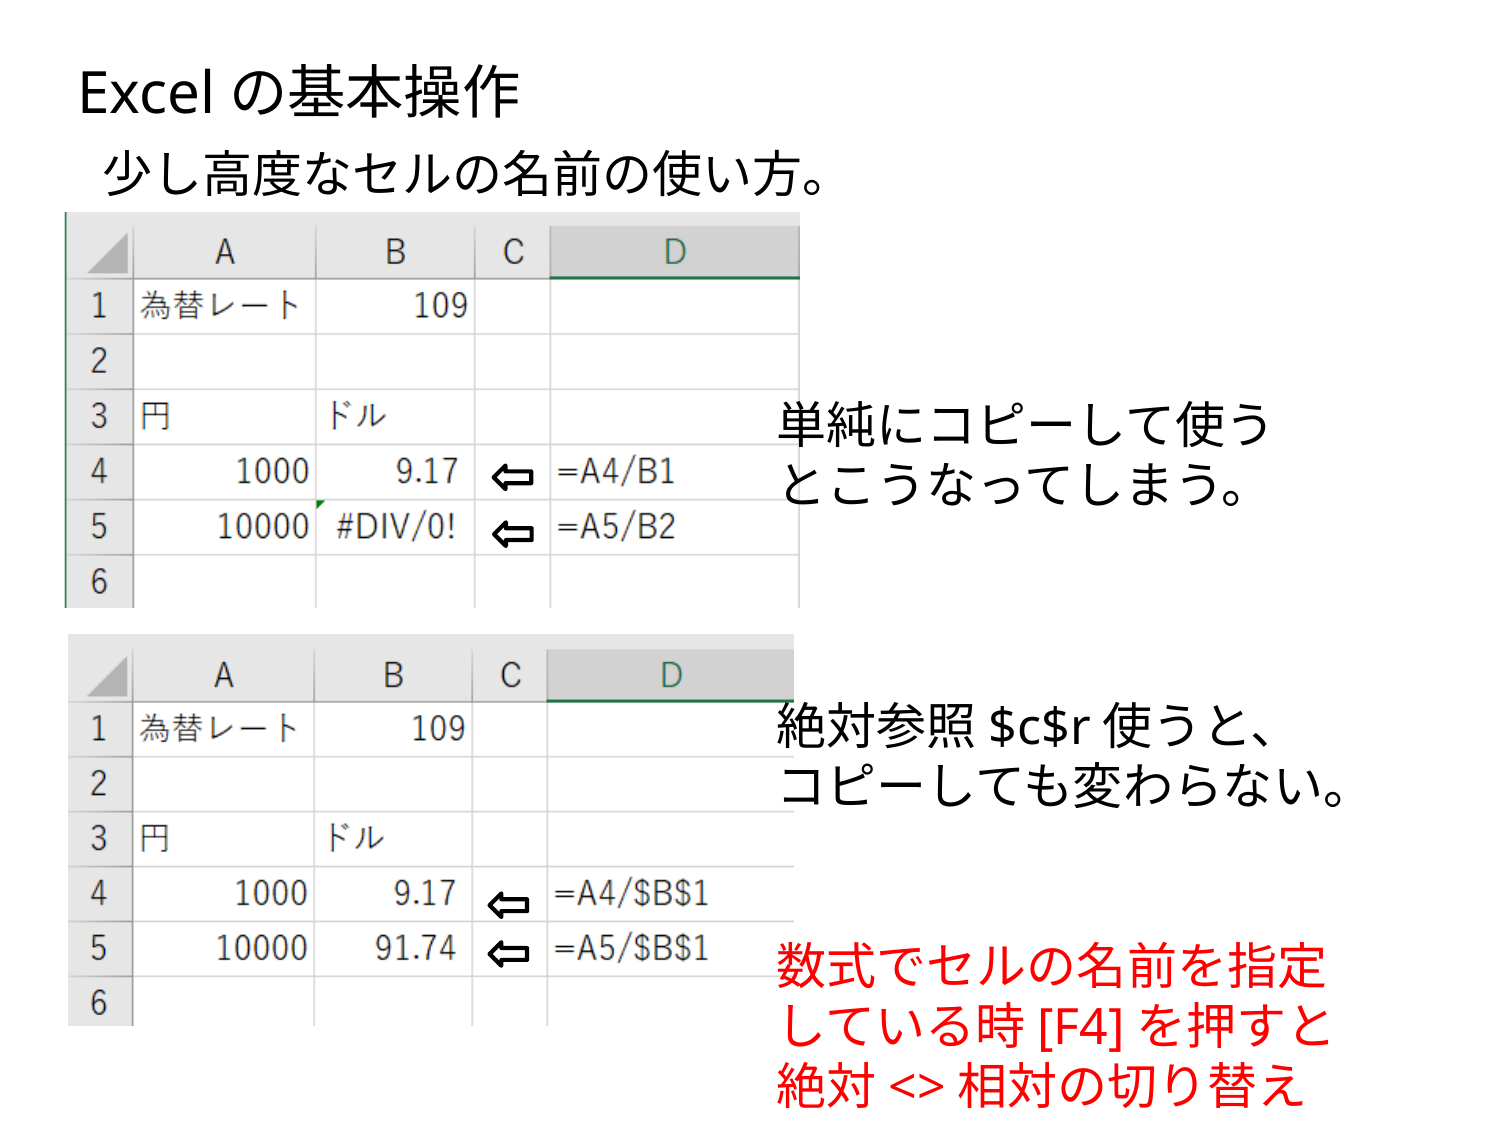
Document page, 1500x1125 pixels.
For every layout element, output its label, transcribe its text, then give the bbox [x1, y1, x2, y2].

text_box 単純にコピーして使うとこうなってしまう。 [800, 386, 1325, 521]
picture [68, 634, 794, 1026]
text_box Excelの基本操作 [62, 47, 1366, 133]
text_box 絶対参照$c$r使うと、コピーしても変わらない。 数式でセルの名前を指定している時[F4]を押すと 絶対<>相対の切り替え [762, 687, 1366, 1122]
picture [62, 212, 800, 608]
text_box 少し高度なセルの名前の使い方。 [87, 135, 1388, 211]
